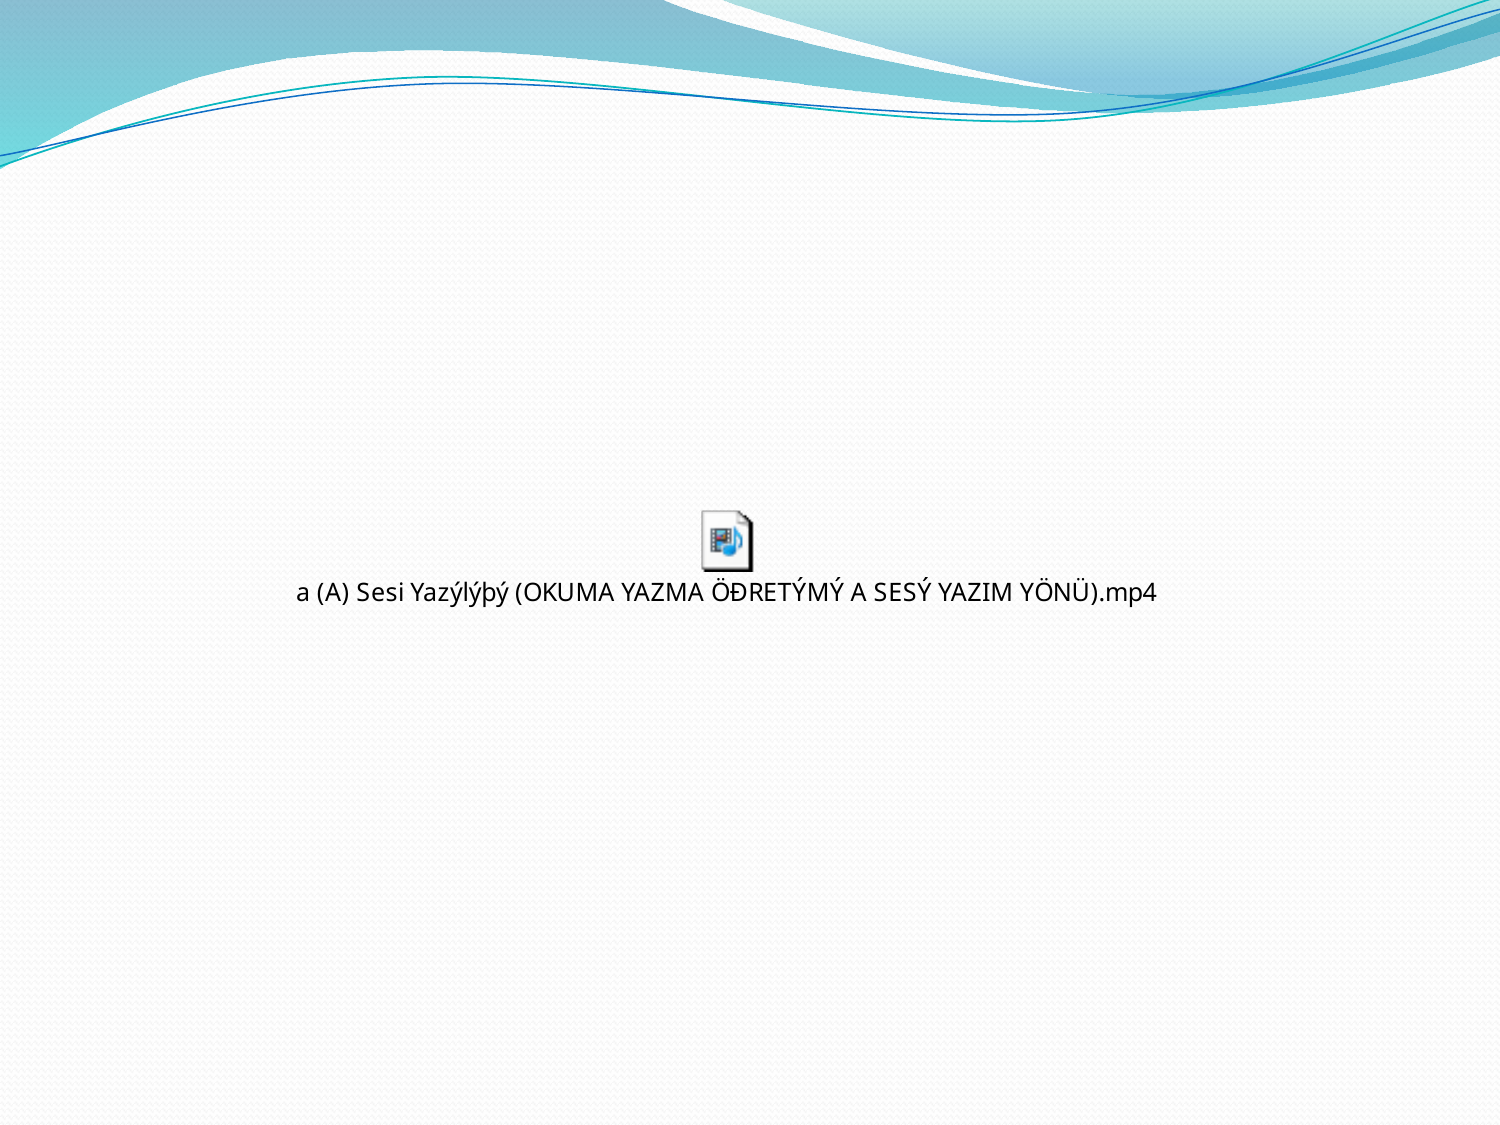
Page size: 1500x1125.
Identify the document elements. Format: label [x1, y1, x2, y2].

text_box [234, 503, 1221, 617]
